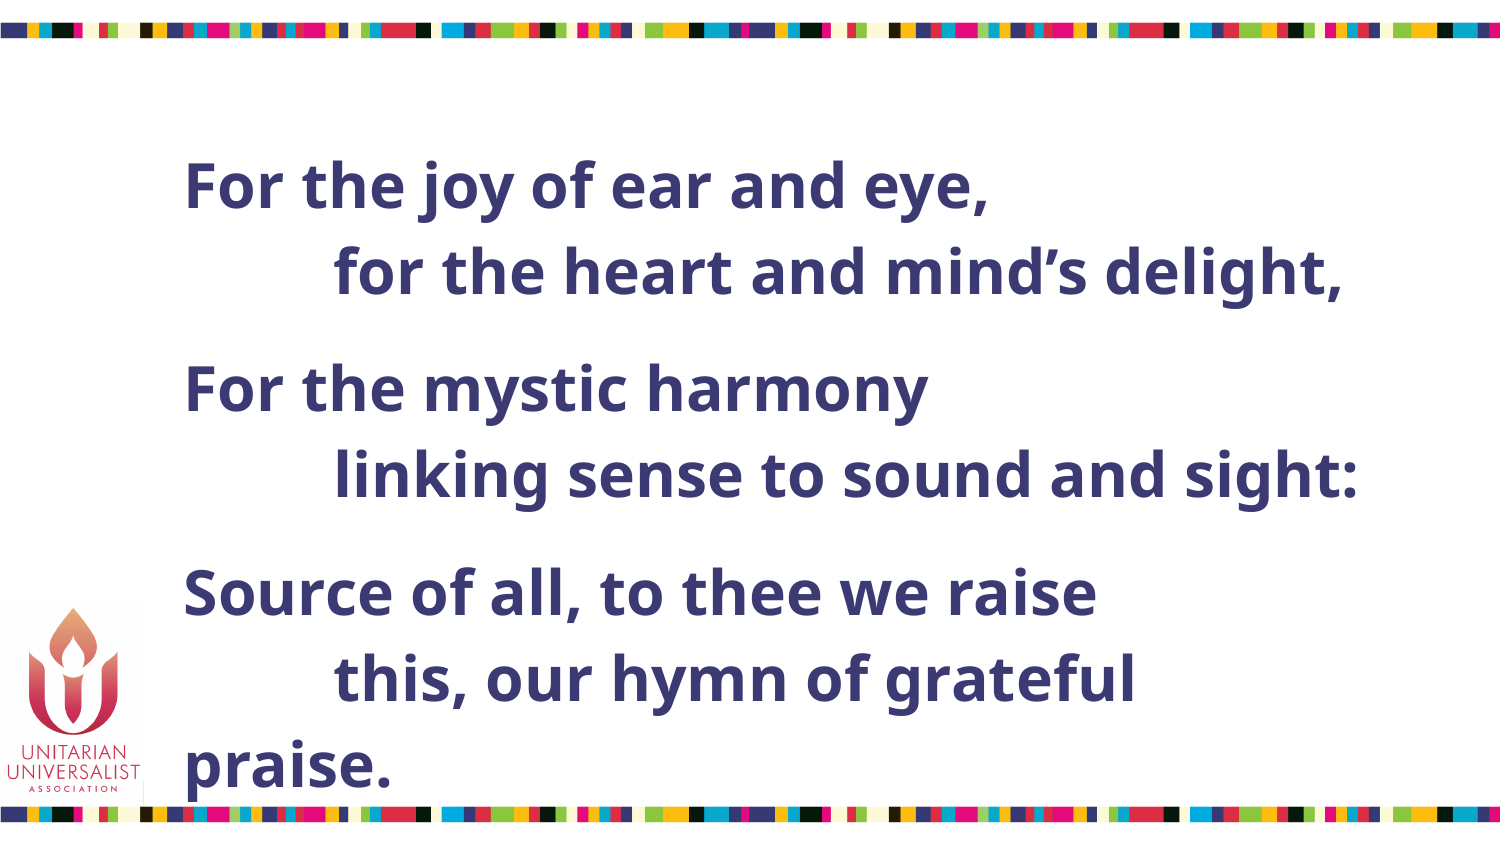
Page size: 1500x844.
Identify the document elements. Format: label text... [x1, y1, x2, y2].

picture [0, 22, 1500, 40]
text_box For the joy of ear and eye, for the heart and mind’s delight, For the mystic harmony linking sense to sound and sight: Source of all, to thee we raise this, our hymn of grateful praise. [168, 119, 1379, 805]
picture [0, 600, 1500, 824]
